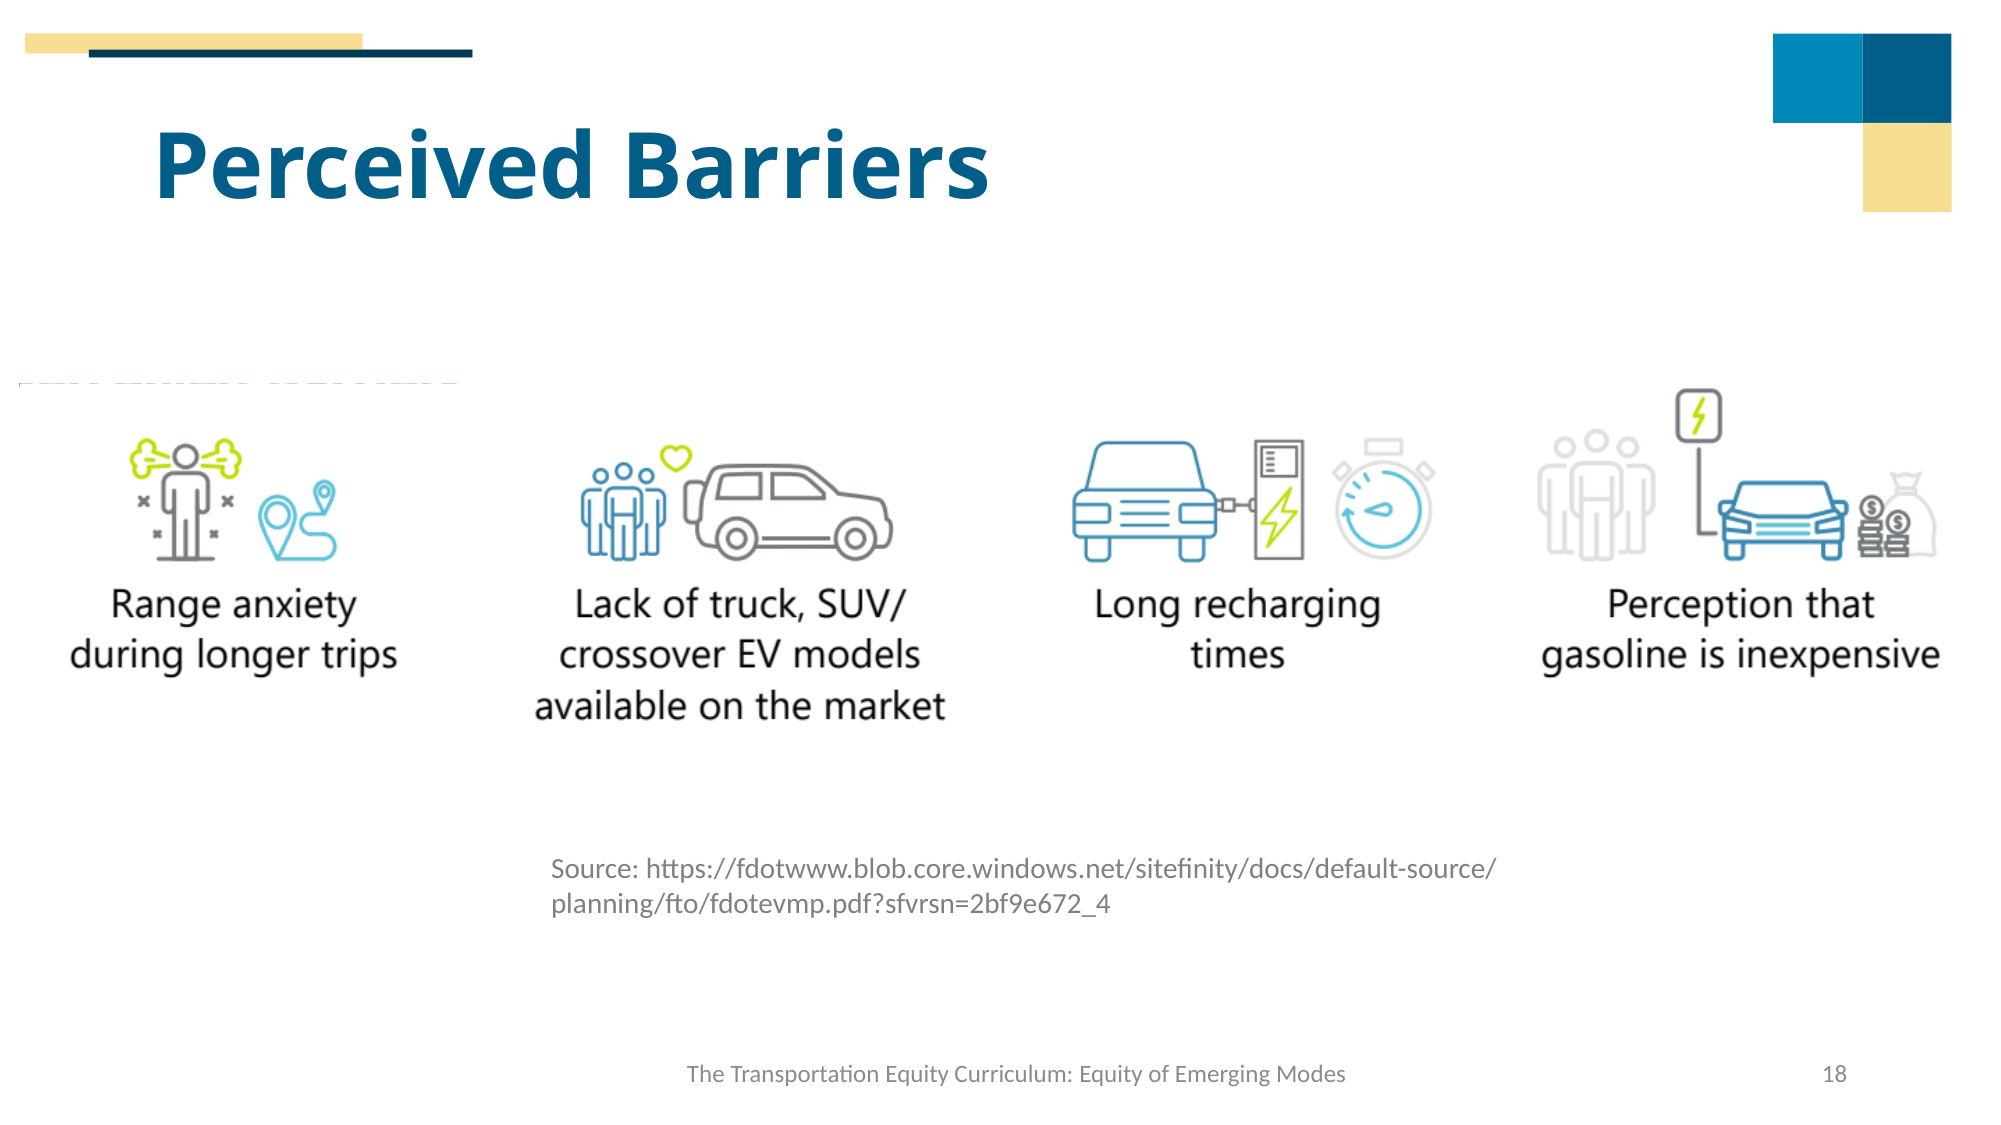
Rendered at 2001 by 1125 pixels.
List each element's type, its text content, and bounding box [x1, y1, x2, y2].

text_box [19, 383, 1980, 729]
footer The Transportation Equity Curriculum: Equity of Emerging Modes [662, 1042, 1372, 1103]
text_box Source: https://fdotwww.blob.core.windows.net/sitefinity/docs/default-source/planning/fto/fdotevmp.pdf?sfvrsn=2bf9e672_4 [536, 842, 1594, 928]
slide_number 18 [1412, 1042, 1863, 1103]
title Perceived Barriers [137, 59, 1863, 278]
